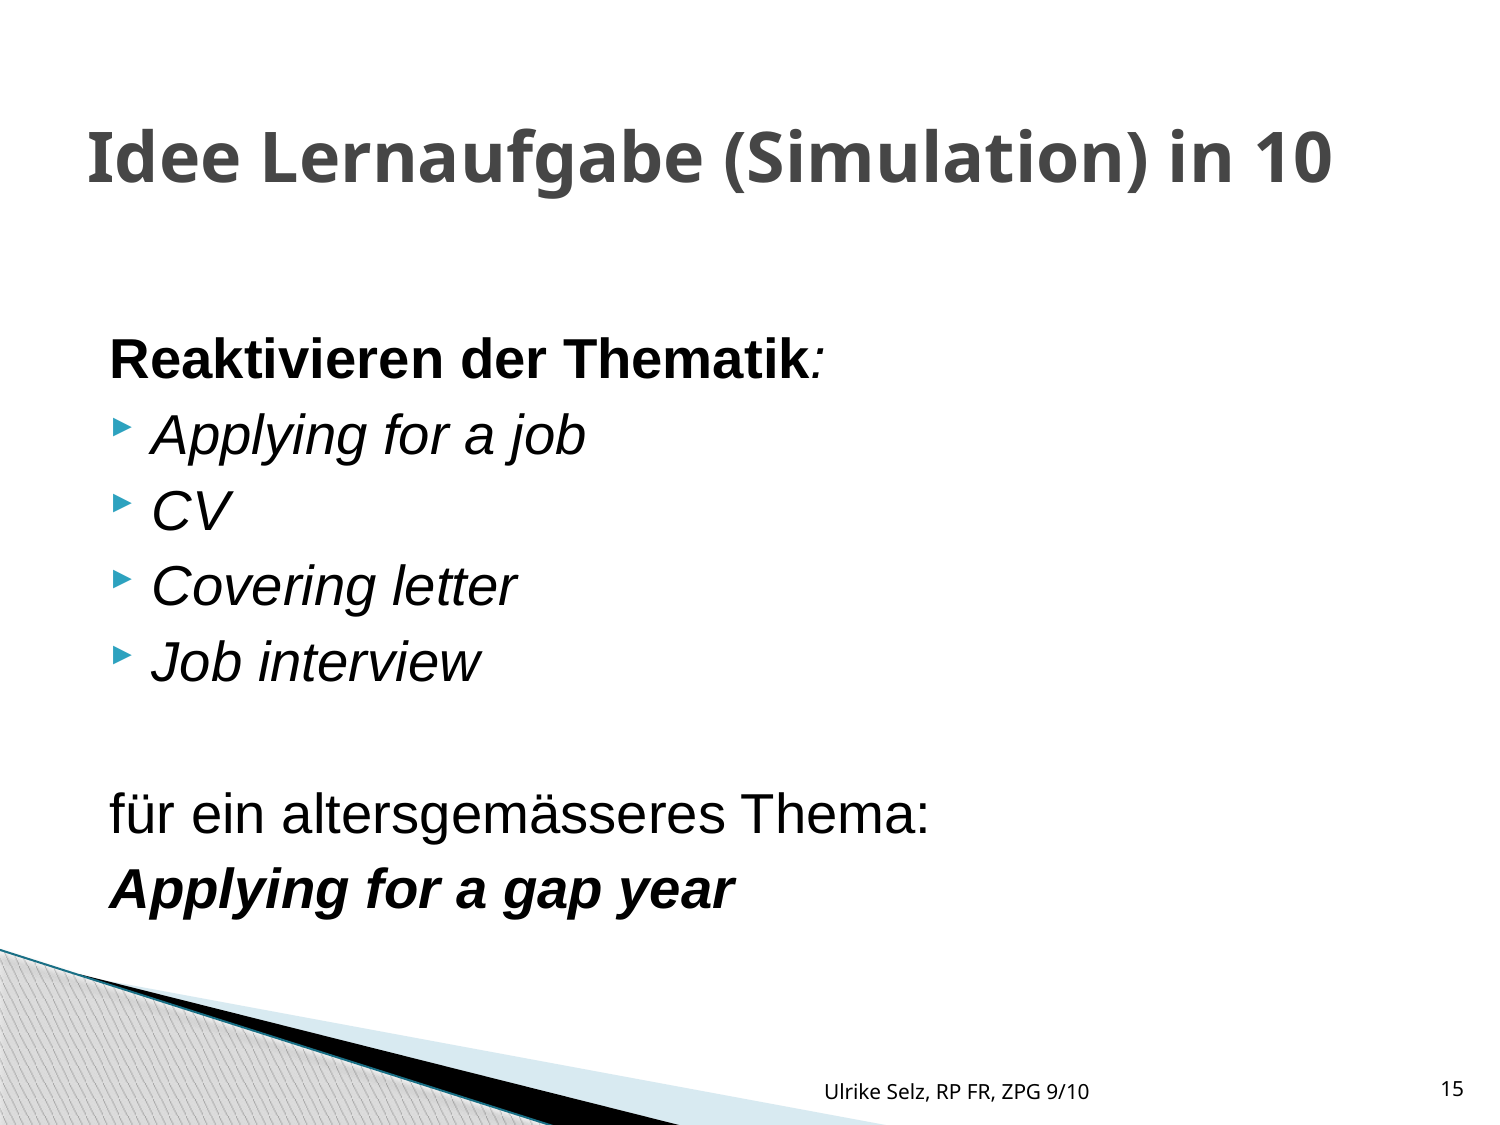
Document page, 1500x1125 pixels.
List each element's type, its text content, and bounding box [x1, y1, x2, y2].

text_box Ulrike Selz, RP FR, ZPG 9/10 [718, 1051, 1105, 1112]
title Idee Lernaufgabe (Simulation) in 10 [72, 78, 1423, 231]
list Reaktivieren der Thematik: Applying for a job CV Covering letter Job interview für ein altersgemässeres Thema: Applying for a gap year [76, 314, 1428, 987]
slide_number 15 [1418, 1051, 1479, 1112]
